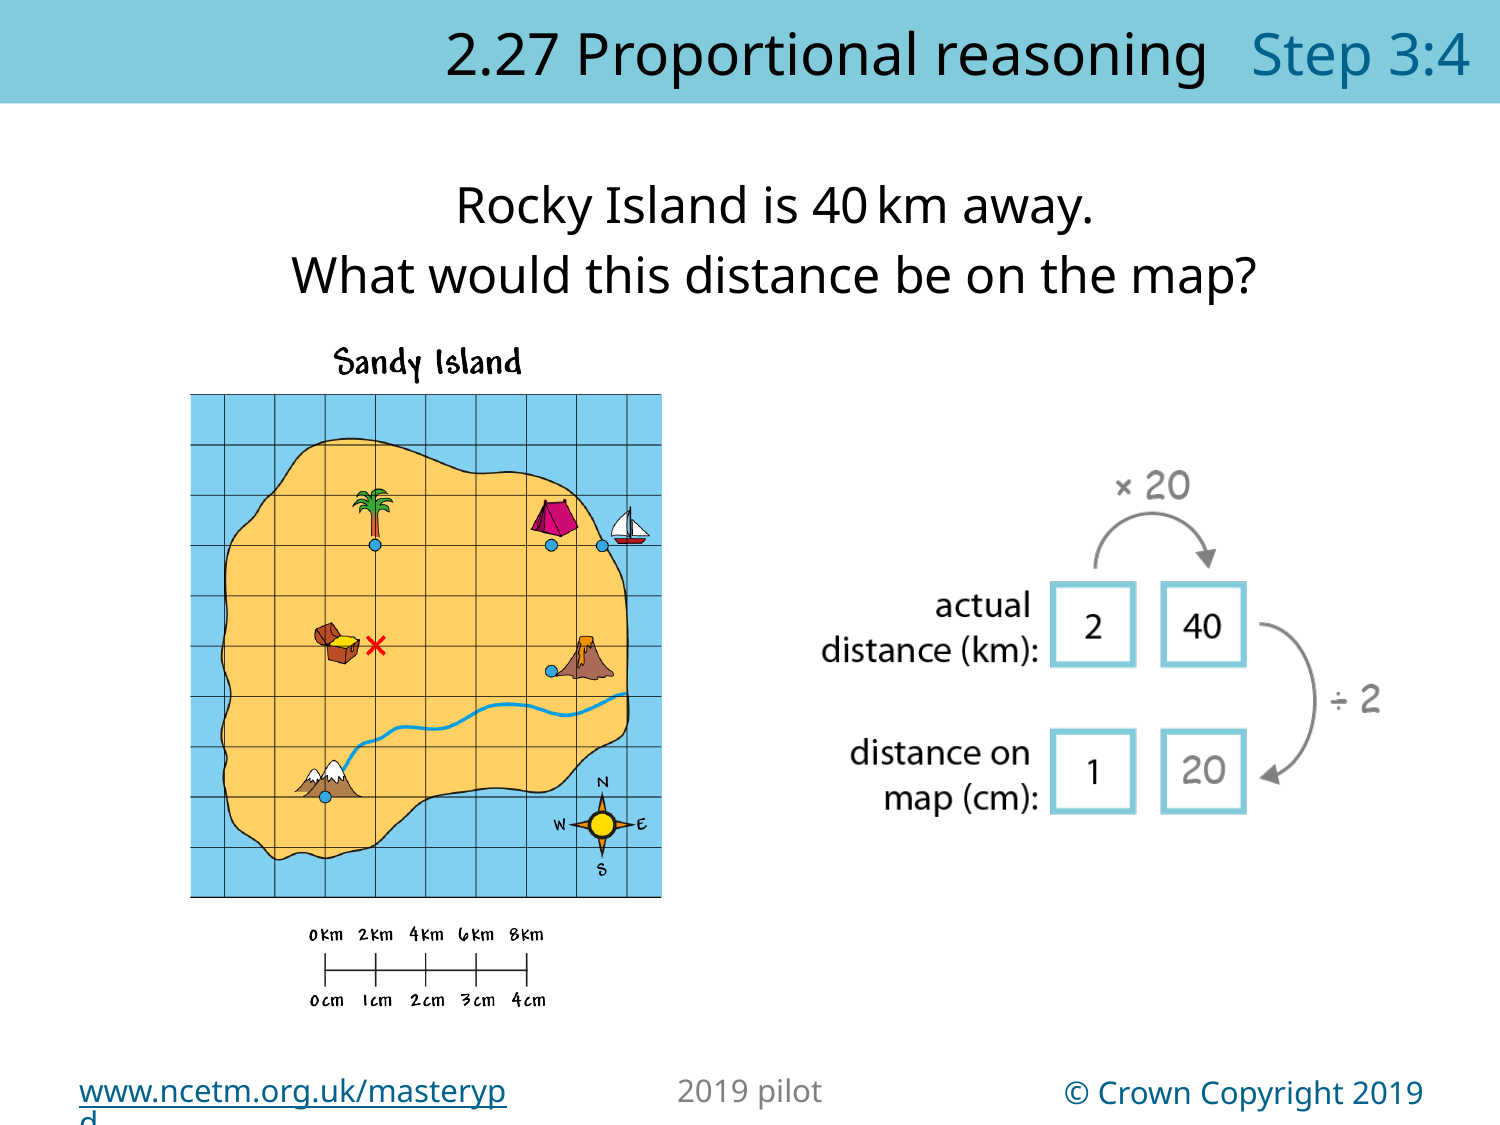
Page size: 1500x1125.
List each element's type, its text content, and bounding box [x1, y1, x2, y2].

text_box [799, 572, 1249, 822]
picture [188, 341, 665, 1025]
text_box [1080, 462, 1393, 796]
list 2.27 Proportional reasoning Step 3:4 [0, 0, 1500, 104]
text_box Rocky Island is 40 km away. What would this distance be on the map? [276, 165, 1274, 311]
